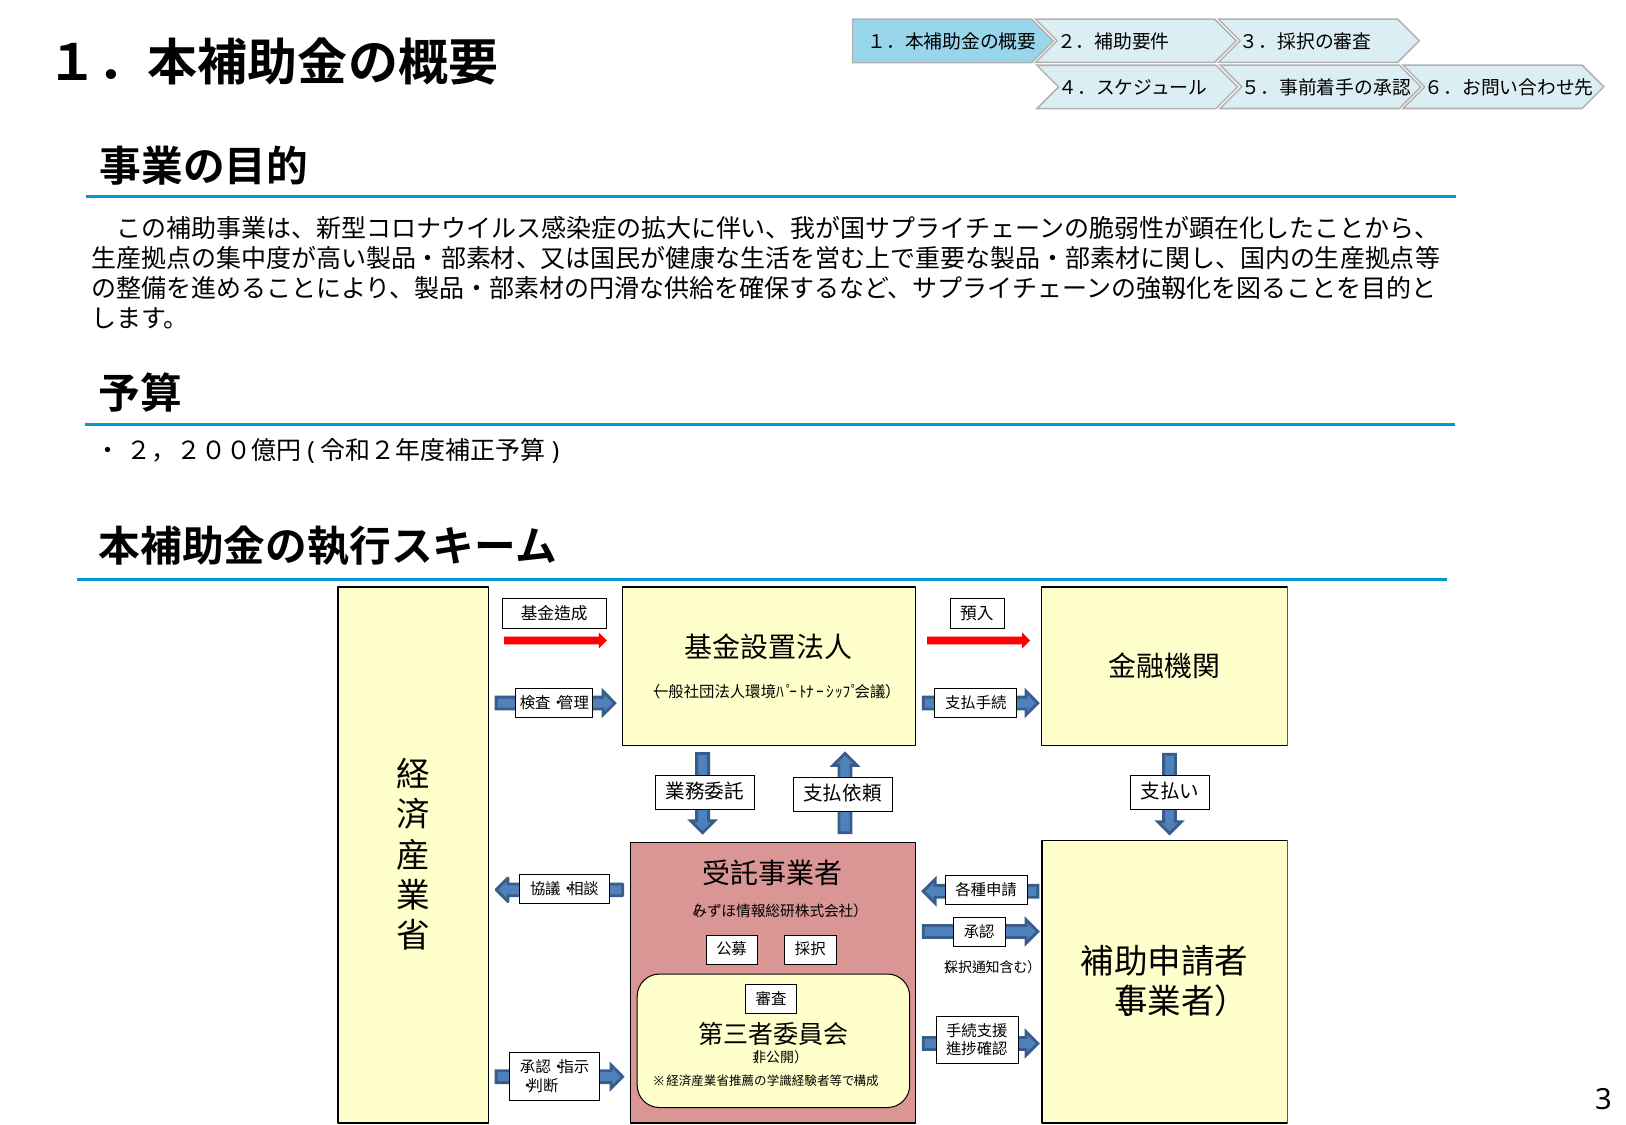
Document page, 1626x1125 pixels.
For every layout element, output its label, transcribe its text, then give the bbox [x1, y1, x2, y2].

text_box この補助事業は、新型コロナウイルス感染症の拡大に伴い、我が国サプライチェーンの脆弱性が顕在化したことから、生産拠点の集中度が高い製品・部素材、又は国民が健康な生活を営む上で重要な製品・部素材に関し、国内の生産拠点等の整備を進めることにより、製品・部素材の円滑な供給を確保するなど、サプライチェーンの強靱化を図ることを目的とします。 [85, 205, 1456, 340]
text_box ５．事前着手の承認 [1220, 65, 1421, 109]
text_box ３．採択の審査 [1218, 19, 1420, 63]
text_box １．本補助金の概要 [852, 19, 1054, 63]
text_box 予算 [83, 359, 829, 425]
text_box ４．スケジュール [1036, 65, 1238, 109]
slide_number 2 [1292, 1070, 1625, 1125]
picture [336, 586, 1288, 1124]
title １．本補助金の概要 [32, 23, 1593, 99]
text_box ・ ２，２００億円(令和２年度補正予算) [90, 432, 835, 472]
text_box 事業の目的 [84, 132, 830, 198]
text_box ２．補助要件 [1035, 19, 1237, 63]
text_box 本補助金の執行スキーム [83, 512, 829, 578]
text_box ６．お問い合わせ先 [1403, 65, 1604, 109]
